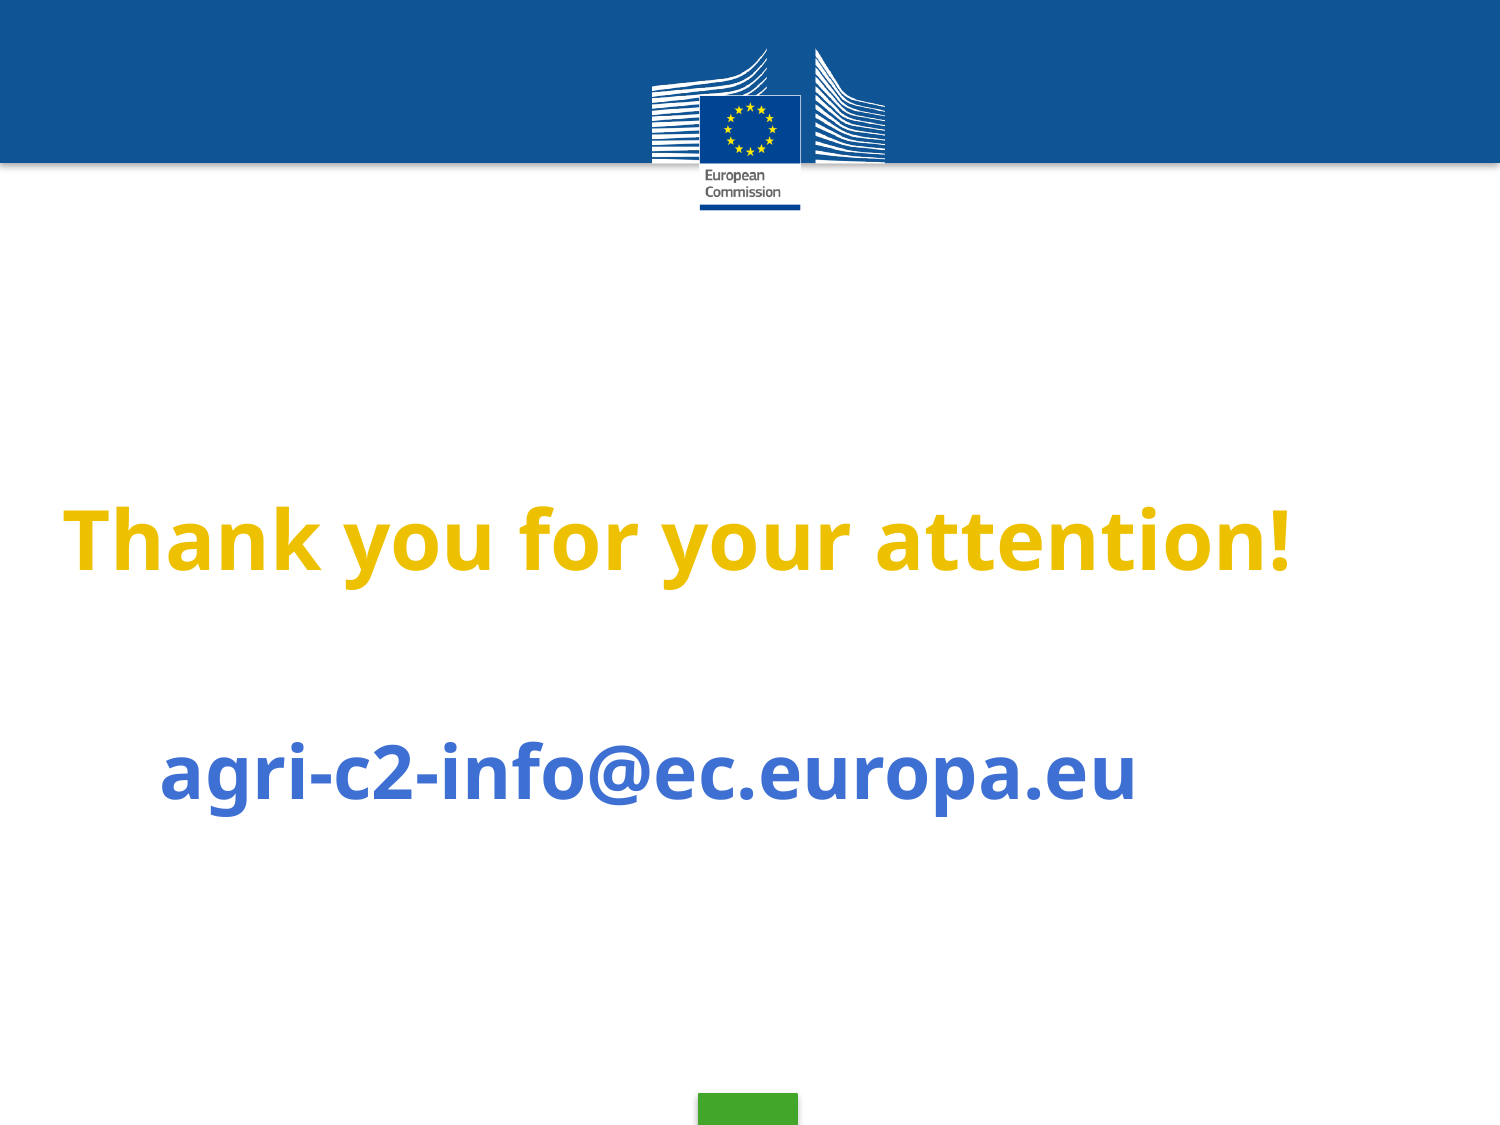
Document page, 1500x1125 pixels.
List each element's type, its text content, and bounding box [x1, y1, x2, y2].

text_box Thank you for your attention! agri-c2-info@ec.europa.eu [47, 479, 1500, 822]
picture [652, 48, 885, 211]
